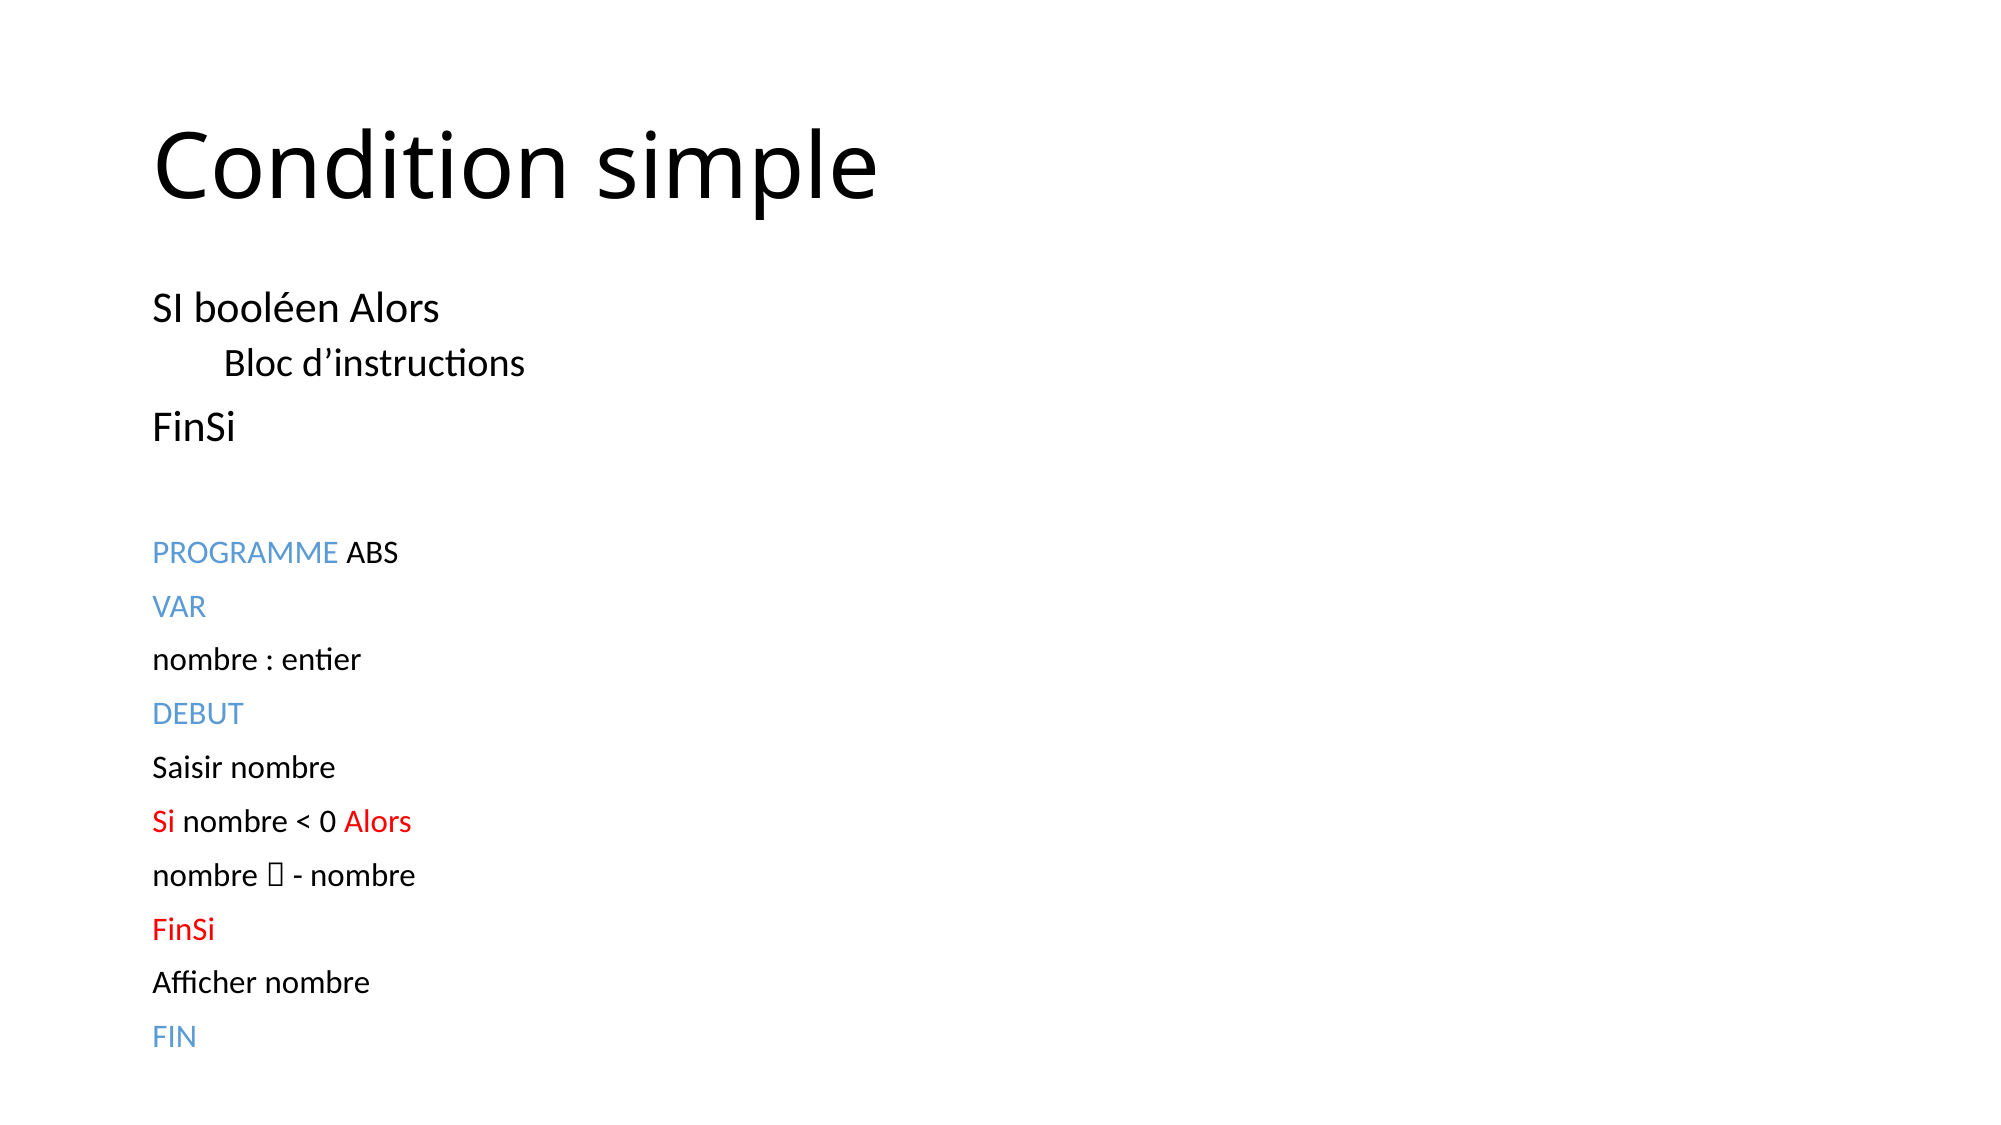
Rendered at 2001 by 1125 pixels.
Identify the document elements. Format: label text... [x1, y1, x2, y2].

title Condition simple [137, 59, 1863, 277]
list SI booléen Alors Bloc d’instructions FinSi PROGRAMME ABS VAR nombre : entier DEBUT Saisir nombre Si nombre < 0 Alors nombre  - nombre FinSi Afficher nombre FIN [137, 277, 1863, 1065]
